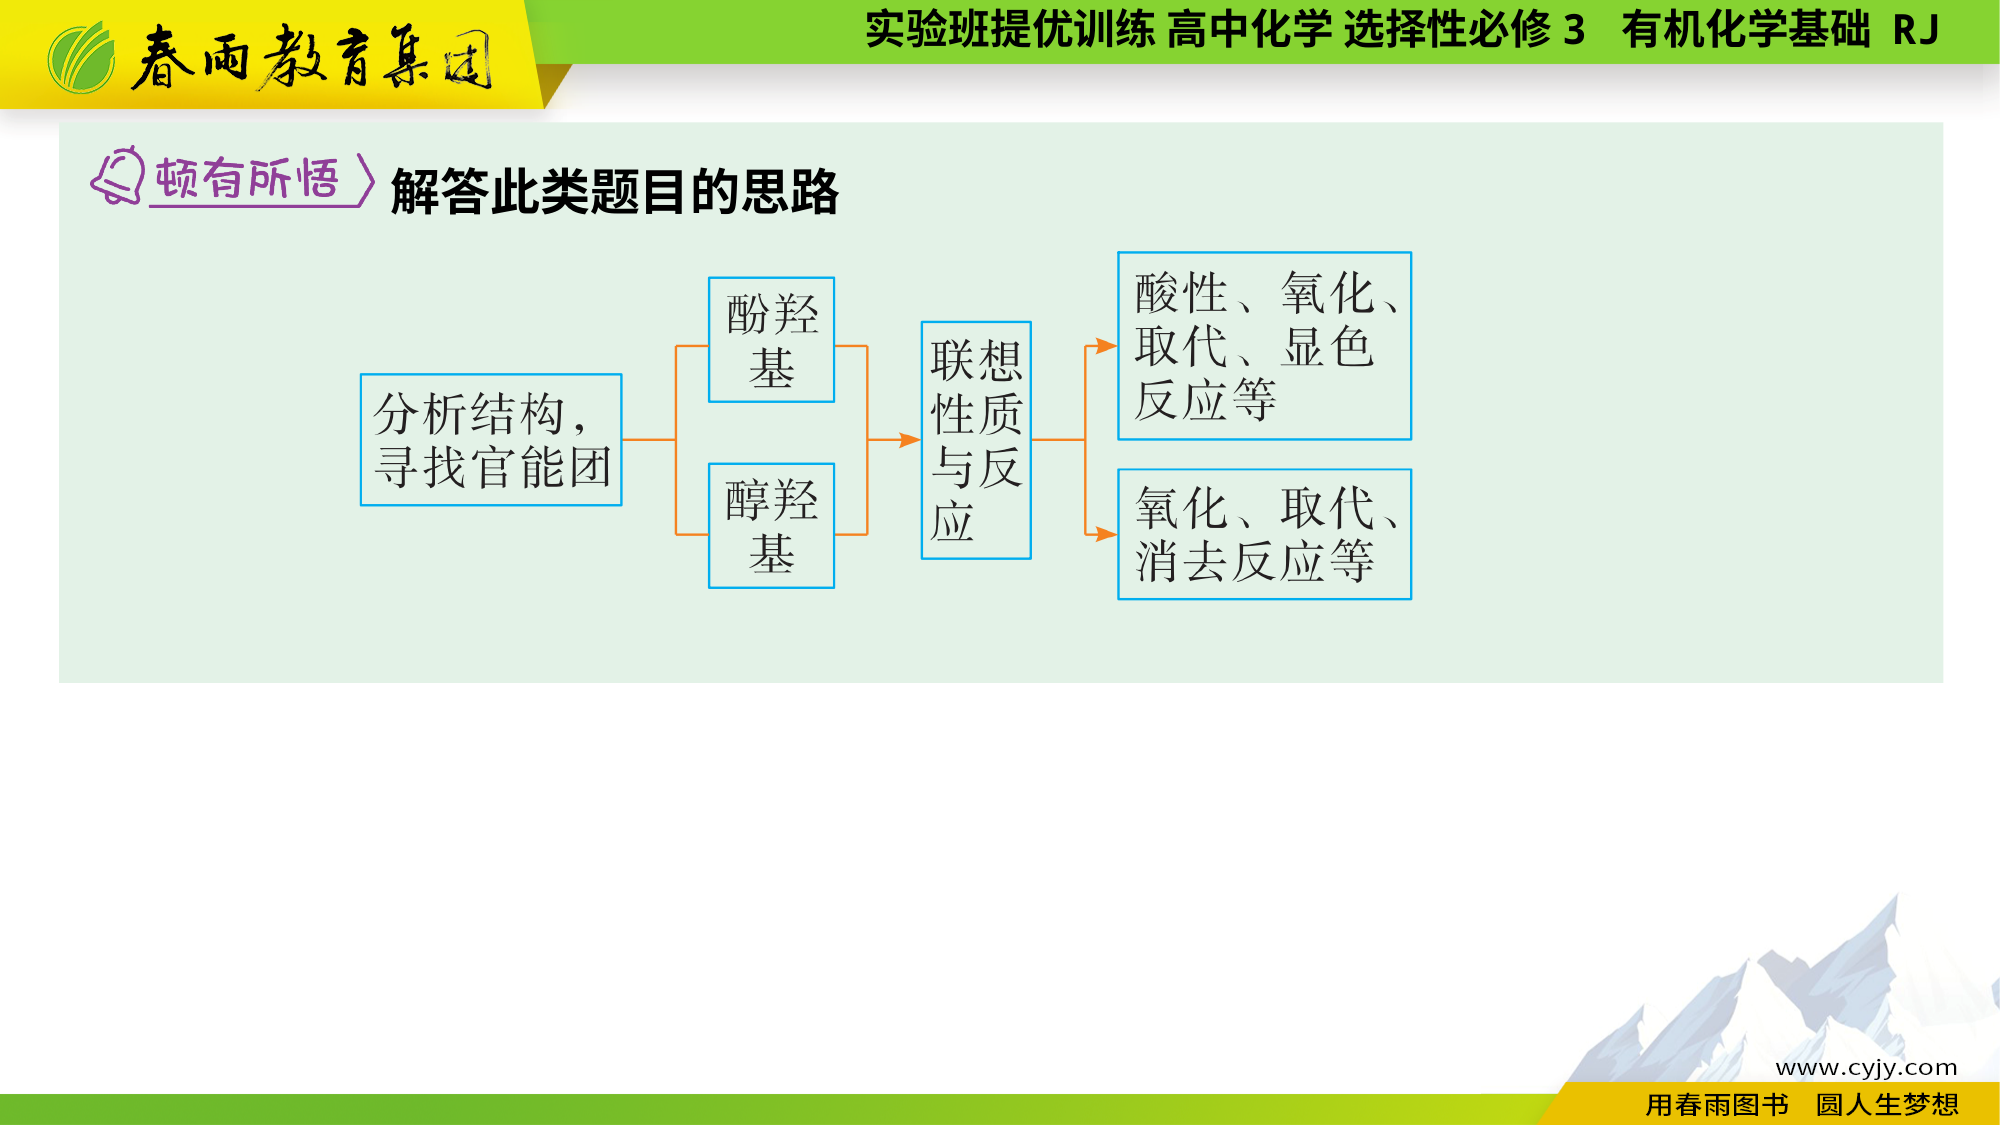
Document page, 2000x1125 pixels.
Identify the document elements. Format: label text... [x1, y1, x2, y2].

picture [0, 0, 2000, 1125]
list 解答此类题目的思路 [59, 122, 1944, 683]
